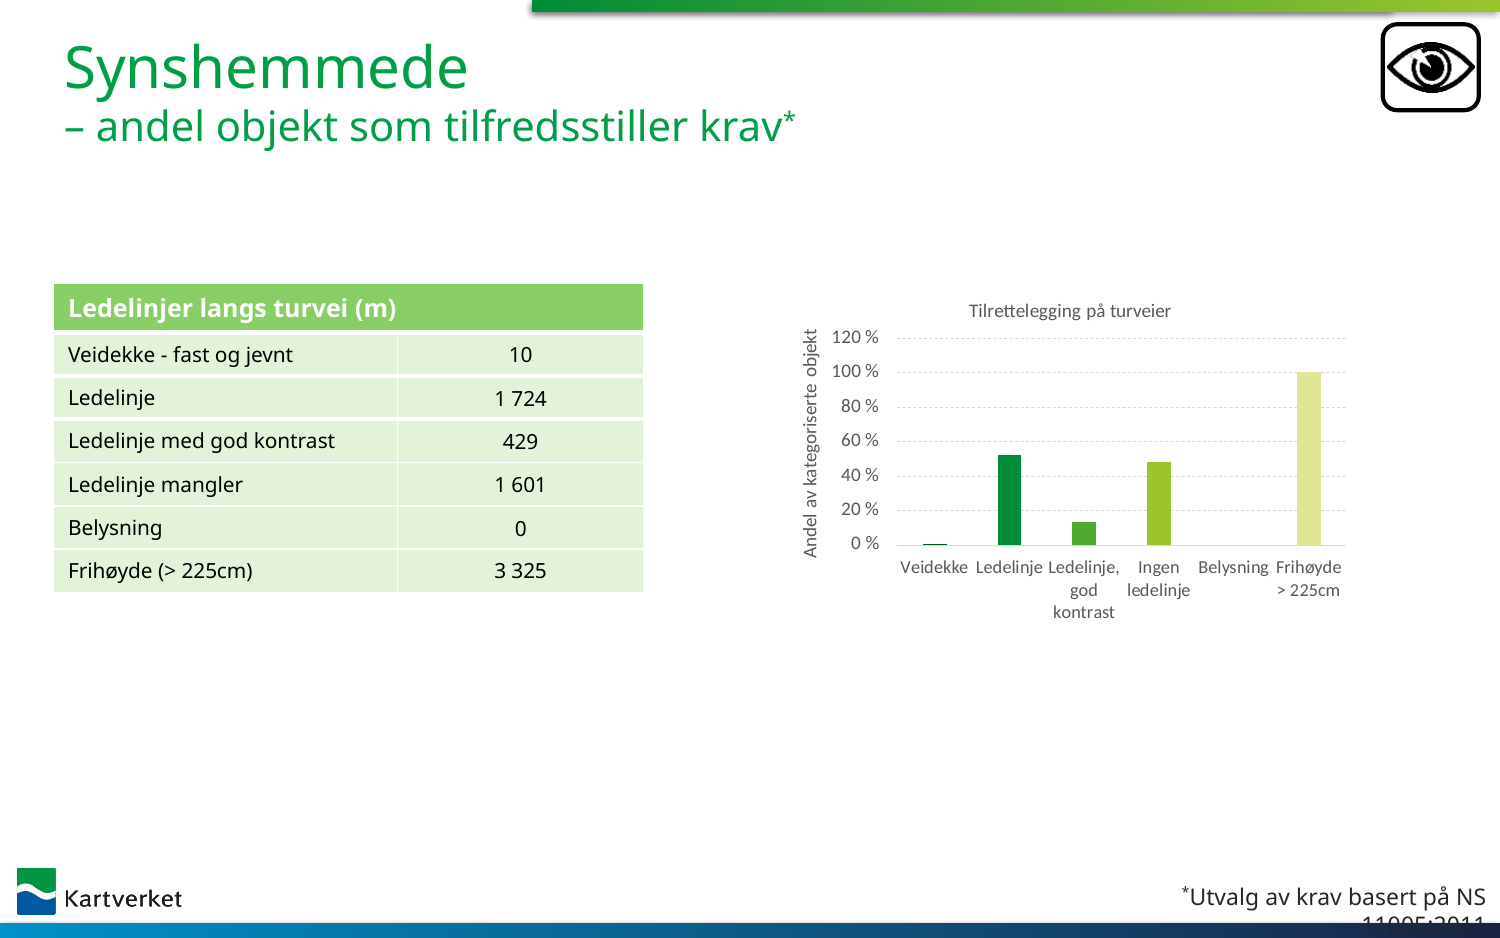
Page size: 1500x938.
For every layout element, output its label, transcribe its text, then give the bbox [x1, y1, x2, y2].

table_cell Veidekke - fast og jevnt [54, 335, 397, 374]
table_cell 429 [398, 421, 643, 462]
table_cell 10 [398, 335, 643, 374]
table_cell 1 601 [398, 463, 643, 505]
table_cell 1 724 [398, 378, 643, 417]
table_cell 0 [398, 507, 643, 548]
table_cell Frihøyde (> 225cm) [54, 550, 397, 592]
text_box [1382, 24, 1480, 111]
table_header Ledelinjer langs turvei (m) [54, 284, 643, 330]
table_cell 3 325 [398, 550, 643, 592]
text_box Synshemmede – andel objekt som tilfredsstiller krav* [49, 24, 1431, 158]
table_cell Ledelinje med god kontrast [54, 421, 397, 462]
table_cell Ledelinje [54, 378, 397, 417]
table_cell Ledelinje mangler [54, 463, 397, 505]
table_cell Belysning [54, 507, 397, 548]
text_box *Utvalg av krav basert på NS 11005:2011 [1068, 873, 1500, 938]
picture [791, 291, 1349, 630]
